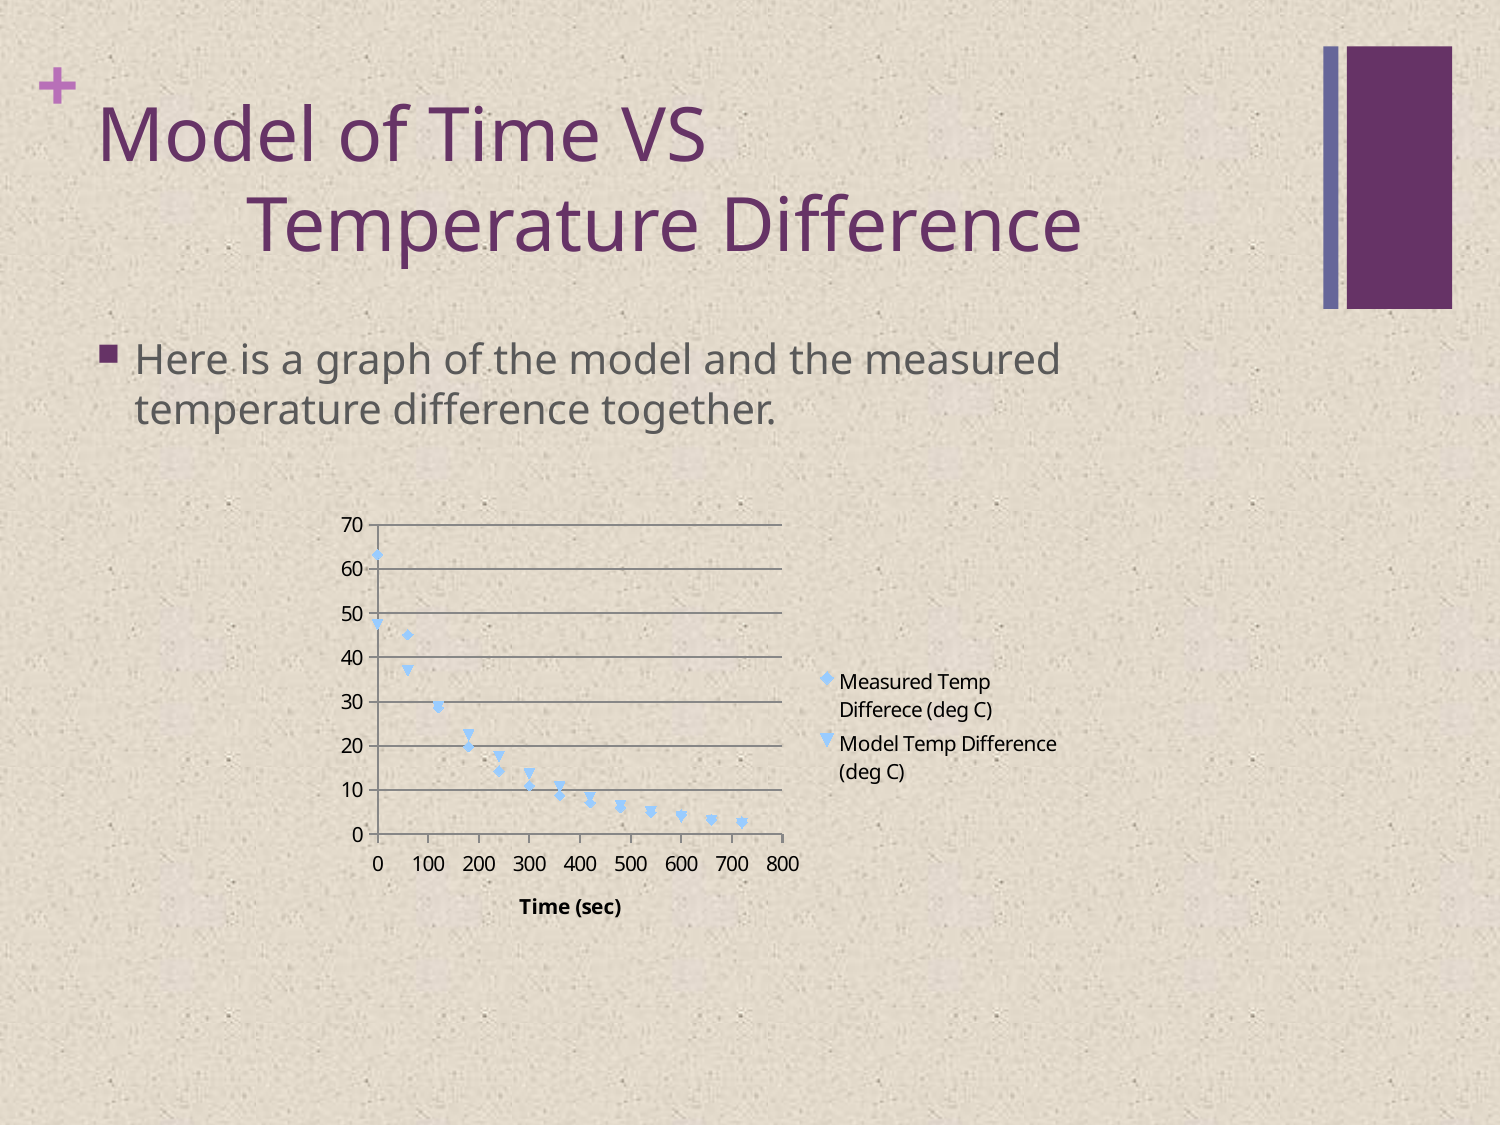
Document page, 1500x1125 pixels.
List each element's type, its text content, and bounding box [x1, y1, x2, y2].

list Here is a graph of the model and the measured temperature difference together. [81, 324, 1322, 1005]
chart [325, 501, 1077, 953]
picture [0, 0, 1500, 1125]
title Model of Time VS Temperature Difference [81, 79, 1322, 263]
